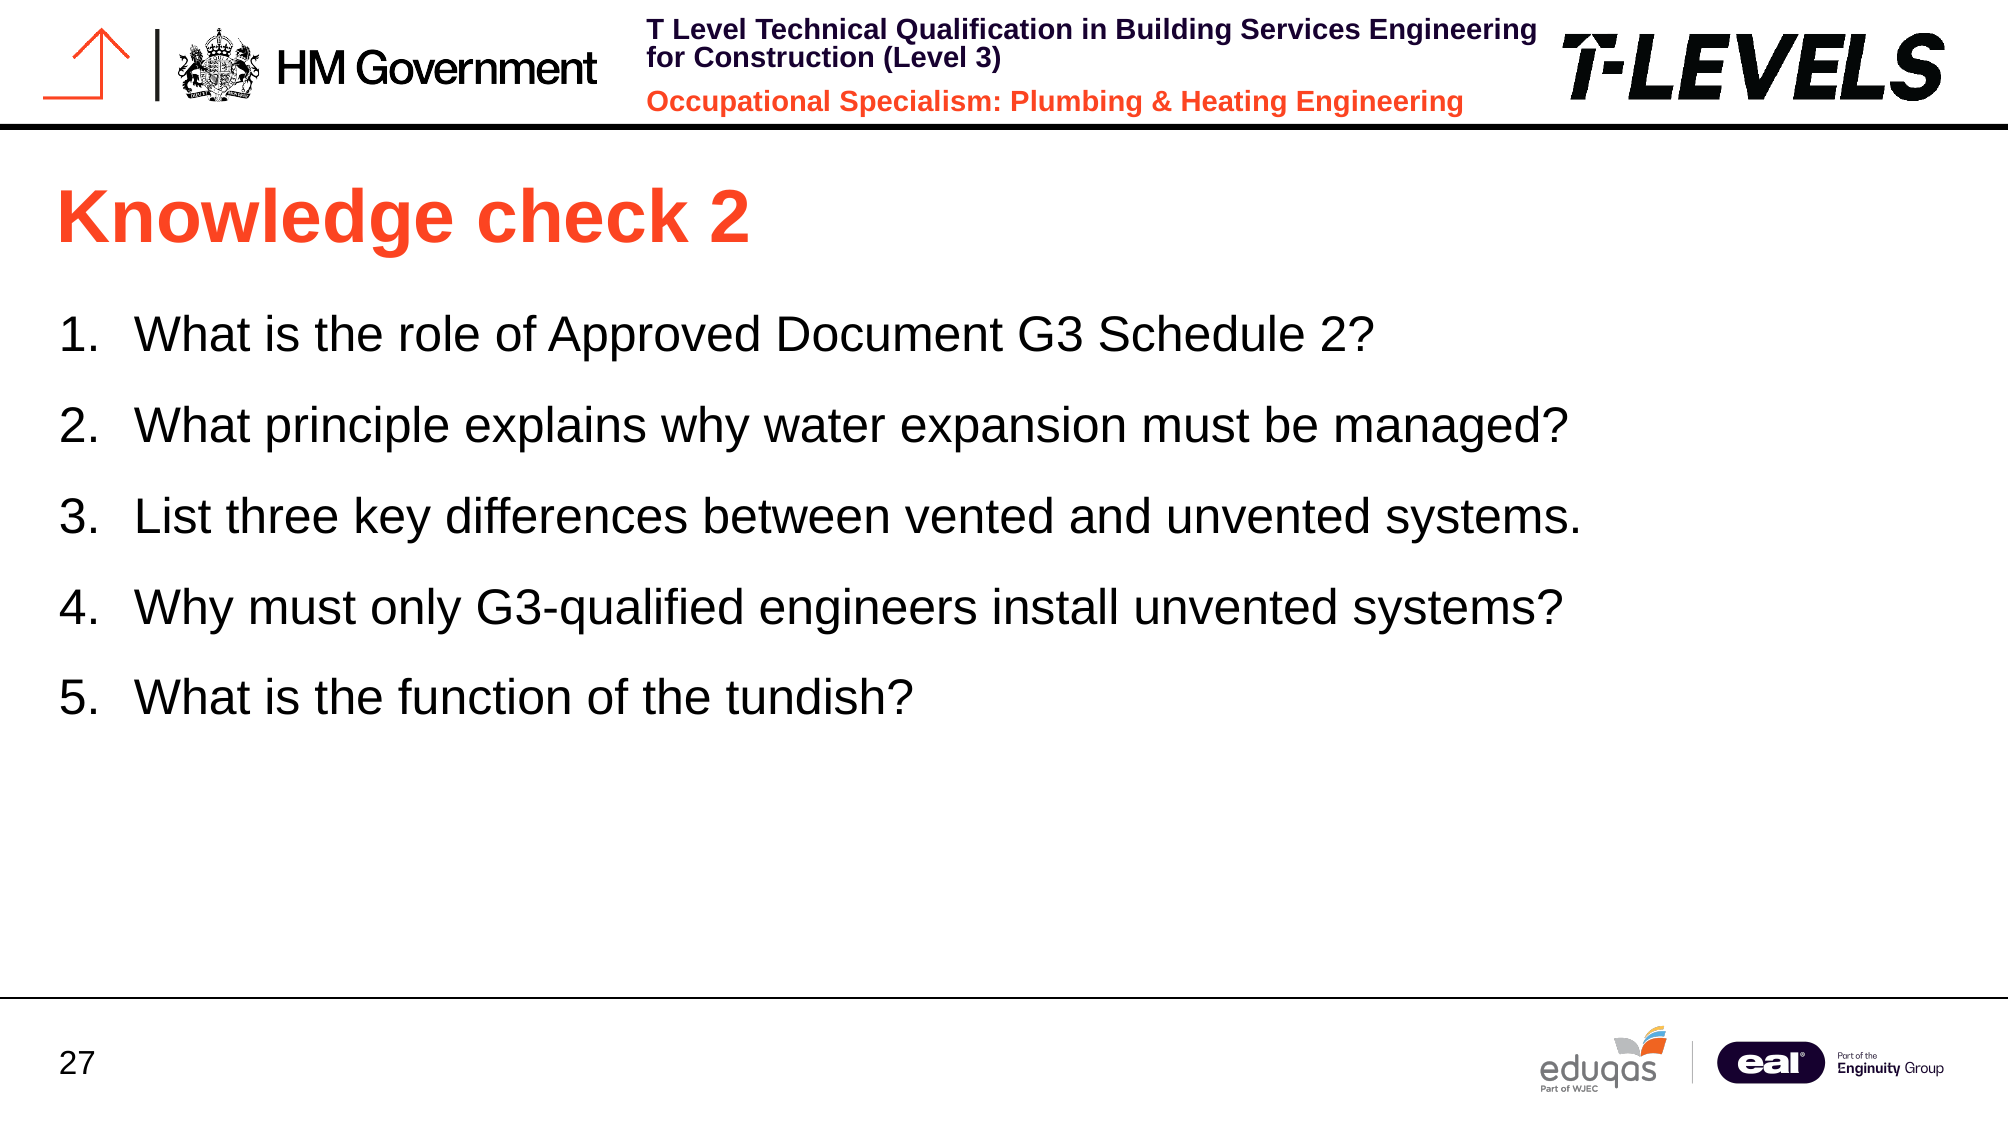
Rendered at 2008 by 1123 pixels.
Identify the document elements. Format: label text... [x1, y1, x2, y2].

title Knowledge check 2 [41, 111, 1949, 314]
picture [1535, 1021, 1949, 1097]
picture [155, 28, 597, 102]
list What is the role of Approved Document G3 Schedule 2? What principle explains why water expansion must be managed? List three key differences between vented and unvented systems. Why must only G3-qualified engineers install unvented systems? What is the function of the tundish? [59, 295, 1949, 975]
picture [38, 27, 136, 100]
picture [1543, 25, 1964, 108]
